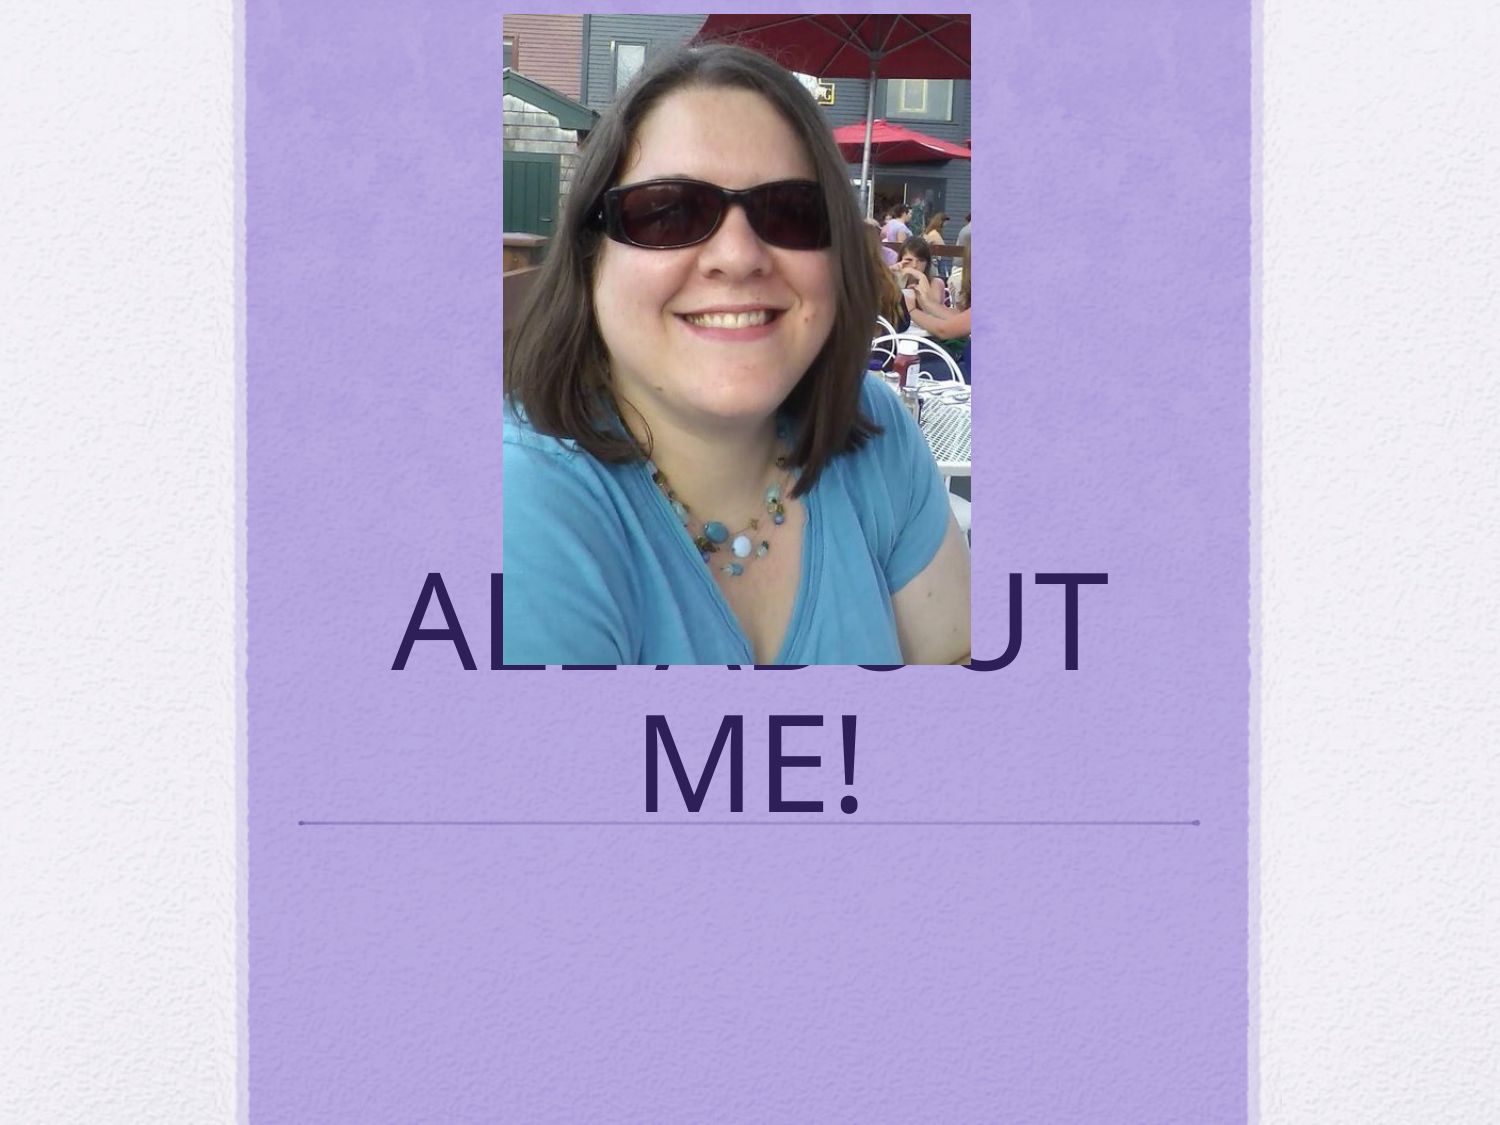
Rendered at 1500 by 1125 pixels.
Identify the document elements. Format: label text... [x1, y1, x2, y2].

picture [0, 0, 1500, 1125]
picture [500, 12, 973, 668]
title ALL ABOUT ME! [304, 605, 1198, 847]
